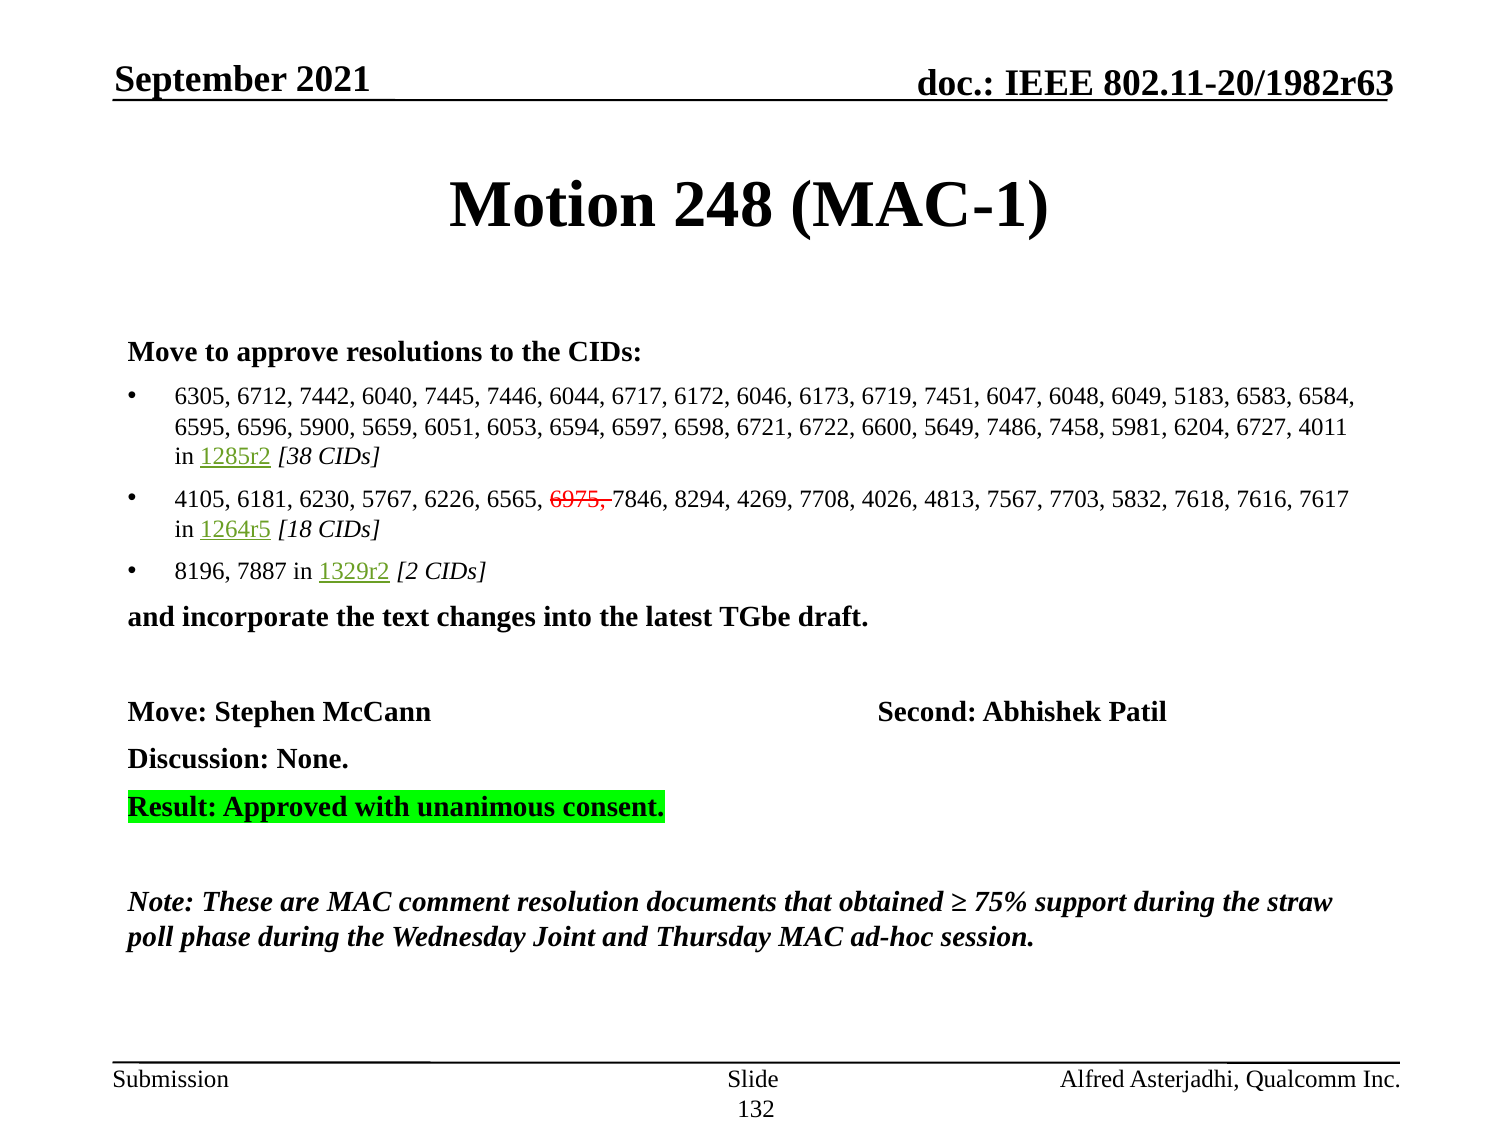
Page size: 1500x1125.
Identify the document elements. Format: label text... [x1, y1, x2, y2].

list Move to approve resolutions to the CIDs: 6305, 6712, 7442, 6040, 7445, 7446, 6044, 6717, 6172, 6046, 6173, 6719, 7451, 6047, 6048, 6049, 5183, 6583, 6584, 6595, 6596, 5900, 5659, 6051, 6053, 6594, 6597, 6598, 6721, 6722, 6600, 5649, 7486, 7458, 5981, 6204, 6727, 4011 in 1285r2 [38 CIDs] 4105, 6181, 6230, 5767, 6226, 6565, 6975, 7846, 8294, 4269, 7708, 4026, 4813, 7567, 7703, 5832, 7618, 7616, 7617 in 1264r5 [18 CIDs] 8196, 7887 in 1329r2 [2 CIDs] and incorporate the text changes into the latest TGbe draft. Move: Stephen McCann Second: Abhishek Patil Discussion: None. Result: Approved with unanimous consent. Note: These are MAC comment resolution documents that obtained ≥ 75% support during the straw poll phase during the Wednesday Joint and Thursday MAC ad-hoc session. [112, 324, 1388, 1063]
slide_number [114, 54, 423, 100]
footer Alfred Asterjadhi, Qualcomm Inc. [878, 1061, 1402, 1093]
title Motion 248 (MAC-1) [112, 112, 1388, 288]
slide_number Slide 132 [712, 1061, 800, 1123]
